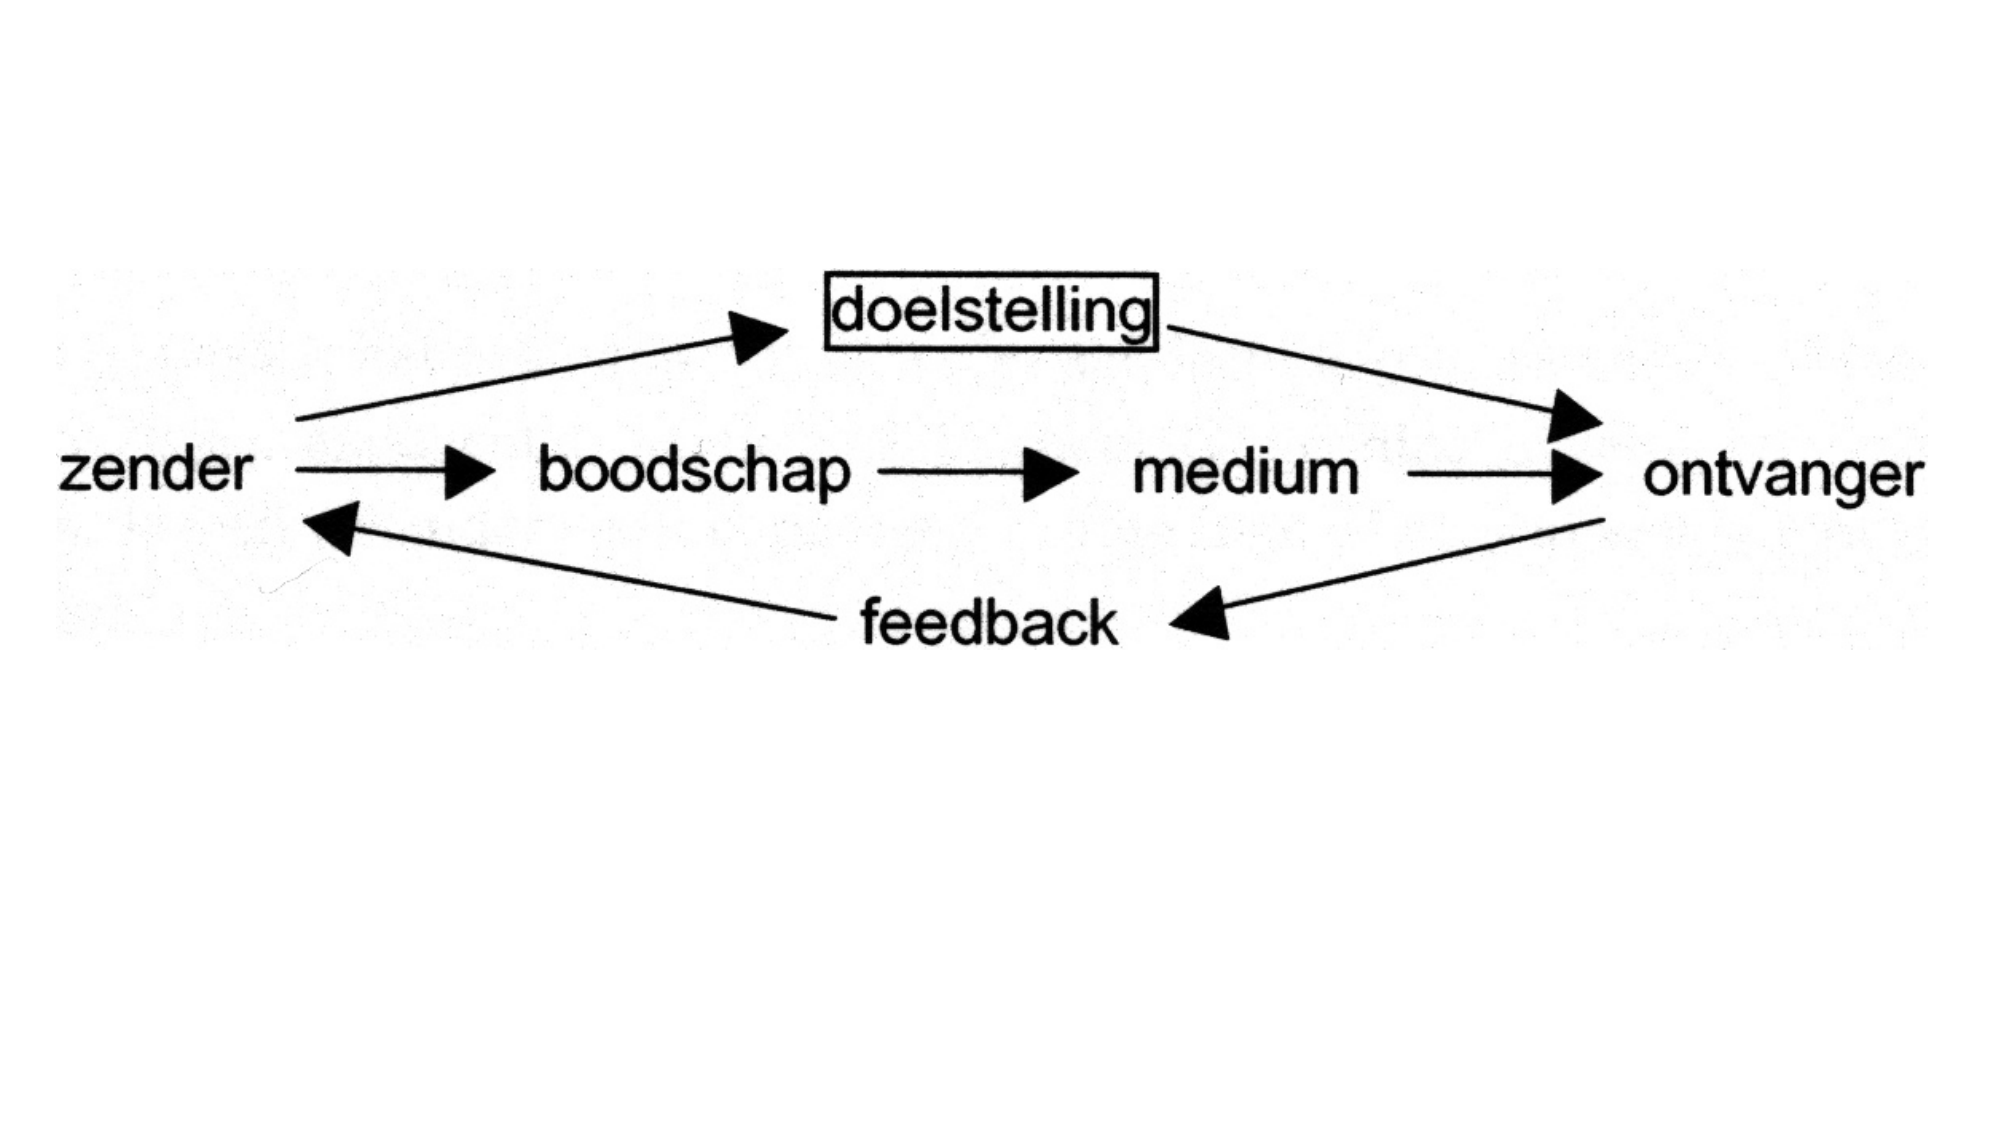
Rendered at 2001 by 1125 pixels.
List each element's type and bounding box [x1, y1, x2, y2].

picture [56, 268, 1928, 650]
